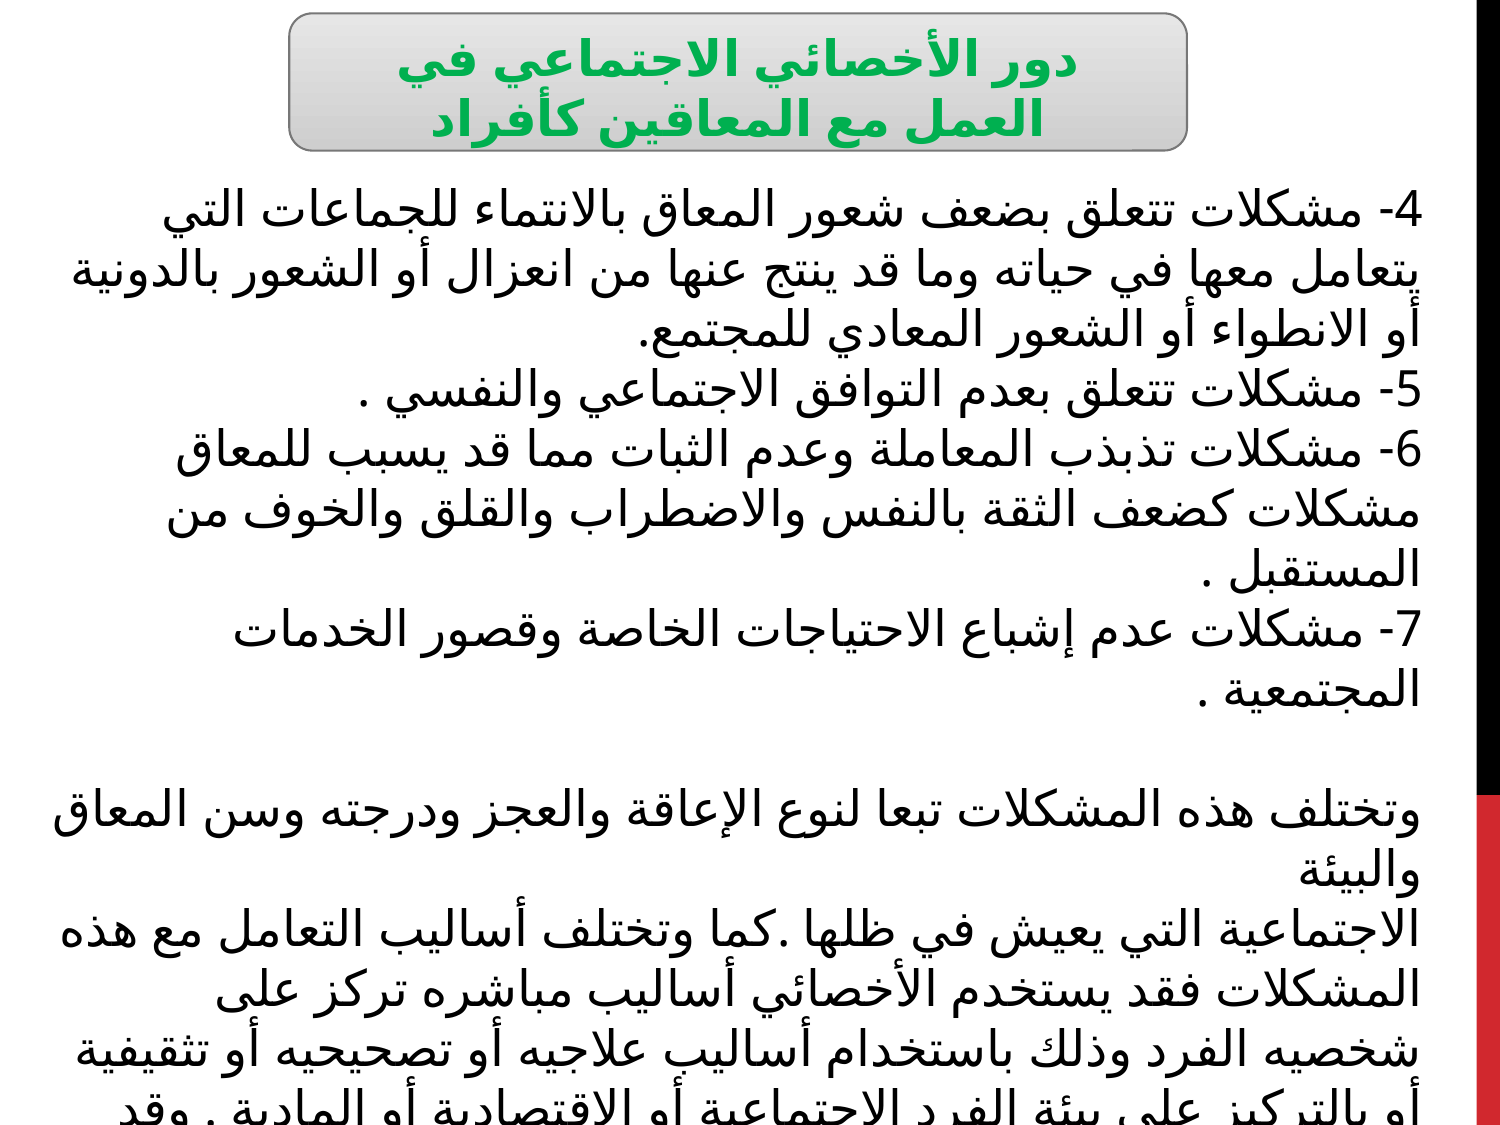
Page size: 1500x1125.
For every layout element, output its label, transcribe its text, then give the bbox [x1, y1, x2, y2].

text_box 4- مشكلات تتعلق بضعف شعور المعاق بالانتماء للجماعات التي يتعامل معها في حياته وما قد ينتج عنها من انعزال أو الشعور بالدونية أو الانطواء أو الشعور المعادي للمجتمع. 5- مشكلات تتعلق بعدم التوافق الاجتماعي والنفسي . 6- مشكلات تذبذب المعاملة وعدم الثبات مما قد يسبب للمعاق مشكلات كضعف الثقة بالنفس والاضطراب والقلق والخوف من المستقبل . 7- مشكلات عدم إشباع الاحتياجات الخاصة وقصور الخدمات المجتمعية . وتختلف هذه المشكلات تبعا لنوع الإعاقة والعجز ودرجته وسن المعاق والبيئة الاجتماعية التي يعيش في ظلها .كما وتختلف أساليب التعامل مع هذه المشكلات فقد يستخدم الأخصائي أساليب مباشره تركز على شخصيه الفرد وذلك باستخدام أساليب علاجيه أو تصحيحيه أو تثقيفية أو بالتركيز على بيئة الفرد الاجتماعية أو الاقتصادية أو المادية . وقد يستخدم الأخصائي أساليب غير مباشره في التعامل مع هذه المشكلات من خلال أساليب خدمه الجماعة أو خدمه المجتمع . [31, 168, 1438, 1125]
text_box [288, 12, 1189, 152]
text_box دور الأخصائي الاجتماعي في العمل مع المعاقين كأفراد [354, 19, 1122, 155]
